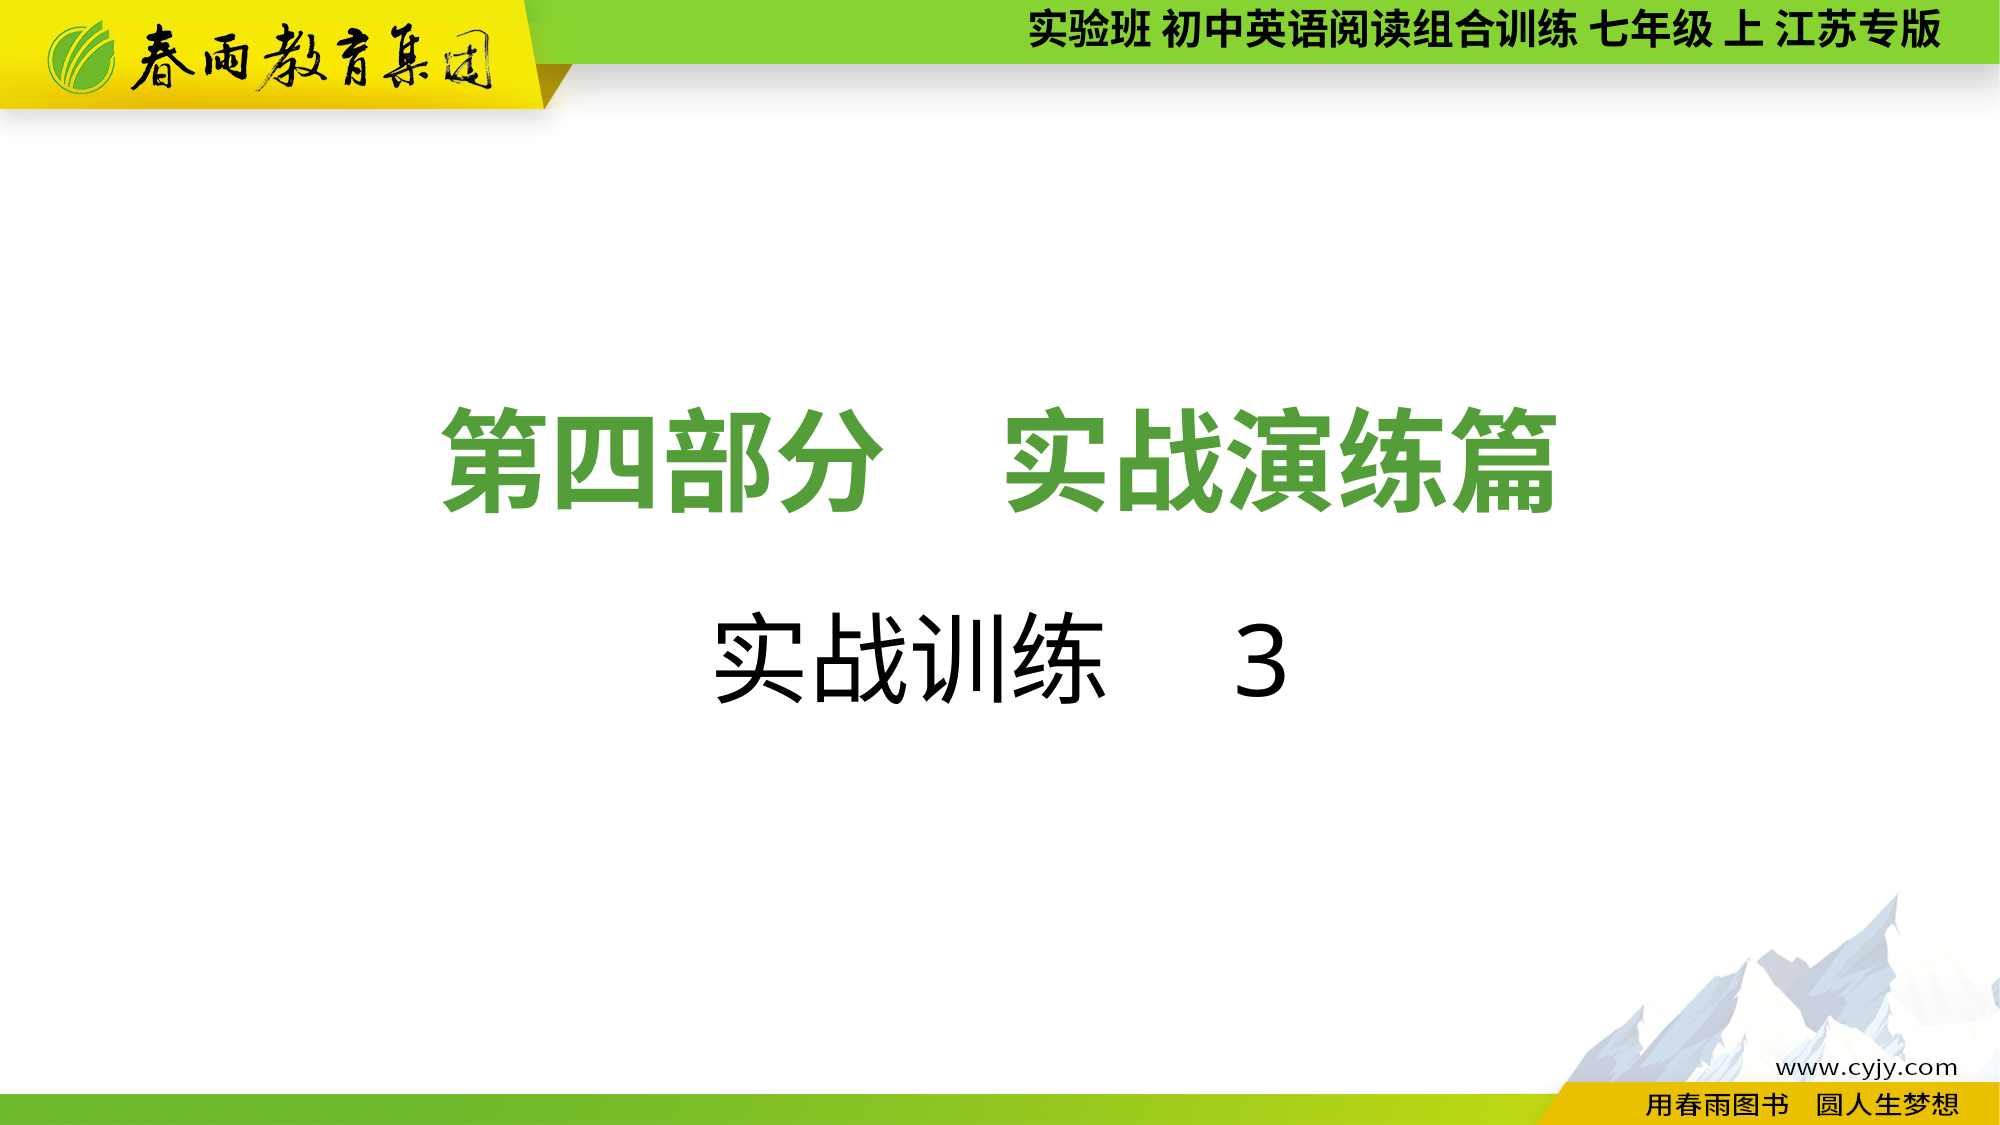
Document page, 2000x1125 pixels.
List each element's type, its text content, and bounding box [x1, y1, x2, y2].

picture [0, 0, 2000, 1125]
text_box 第四部分 实战演练篇 [54, 316, 1946, 528]
text_box 实战训练 3 [54, 528, 1946, 724]
